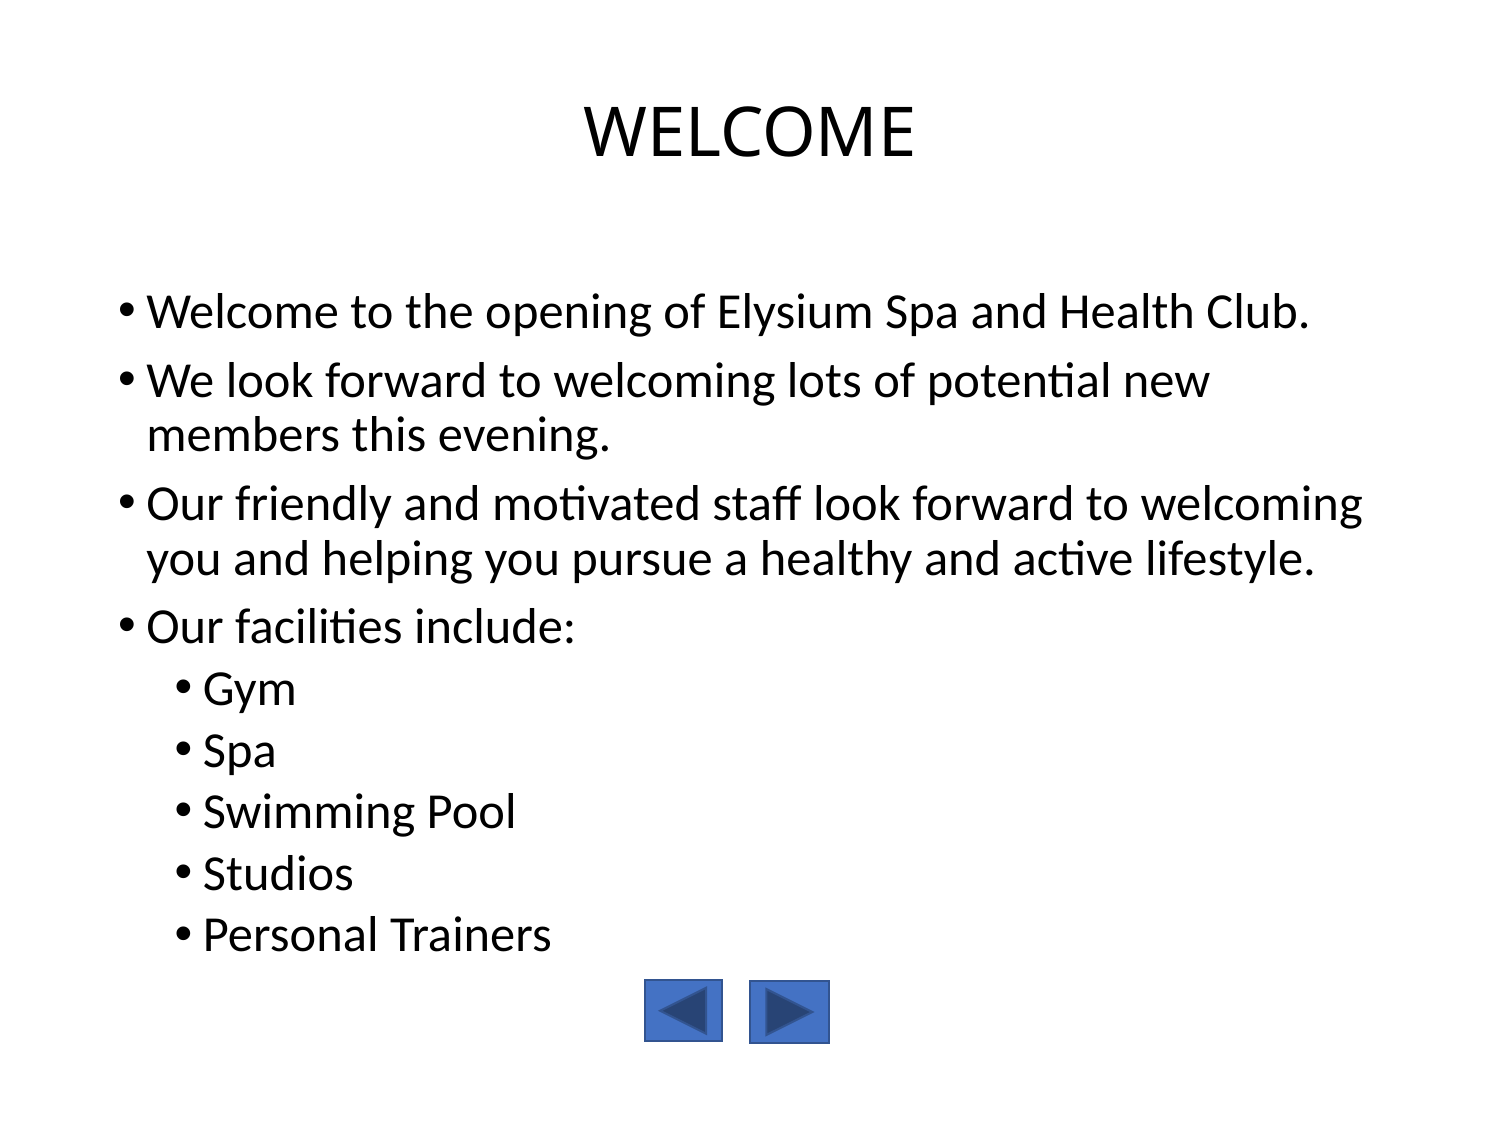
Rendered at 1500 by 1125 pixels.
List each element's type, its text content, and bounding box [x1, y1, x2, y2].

title WELCOME [103, 59, 1397, 208]
list Welcome to the opening of Elysium Spa and Health Club. We look forward to welcoming lots of potential new members this evening. Our friendly and motivated staff look forward to welcoming you and helping you pursue a healthy and active lifestyle. Our facilities include: Gym Spa Swimming Pool Studios Personal Trainers [103, 277, 1397, 1014]
